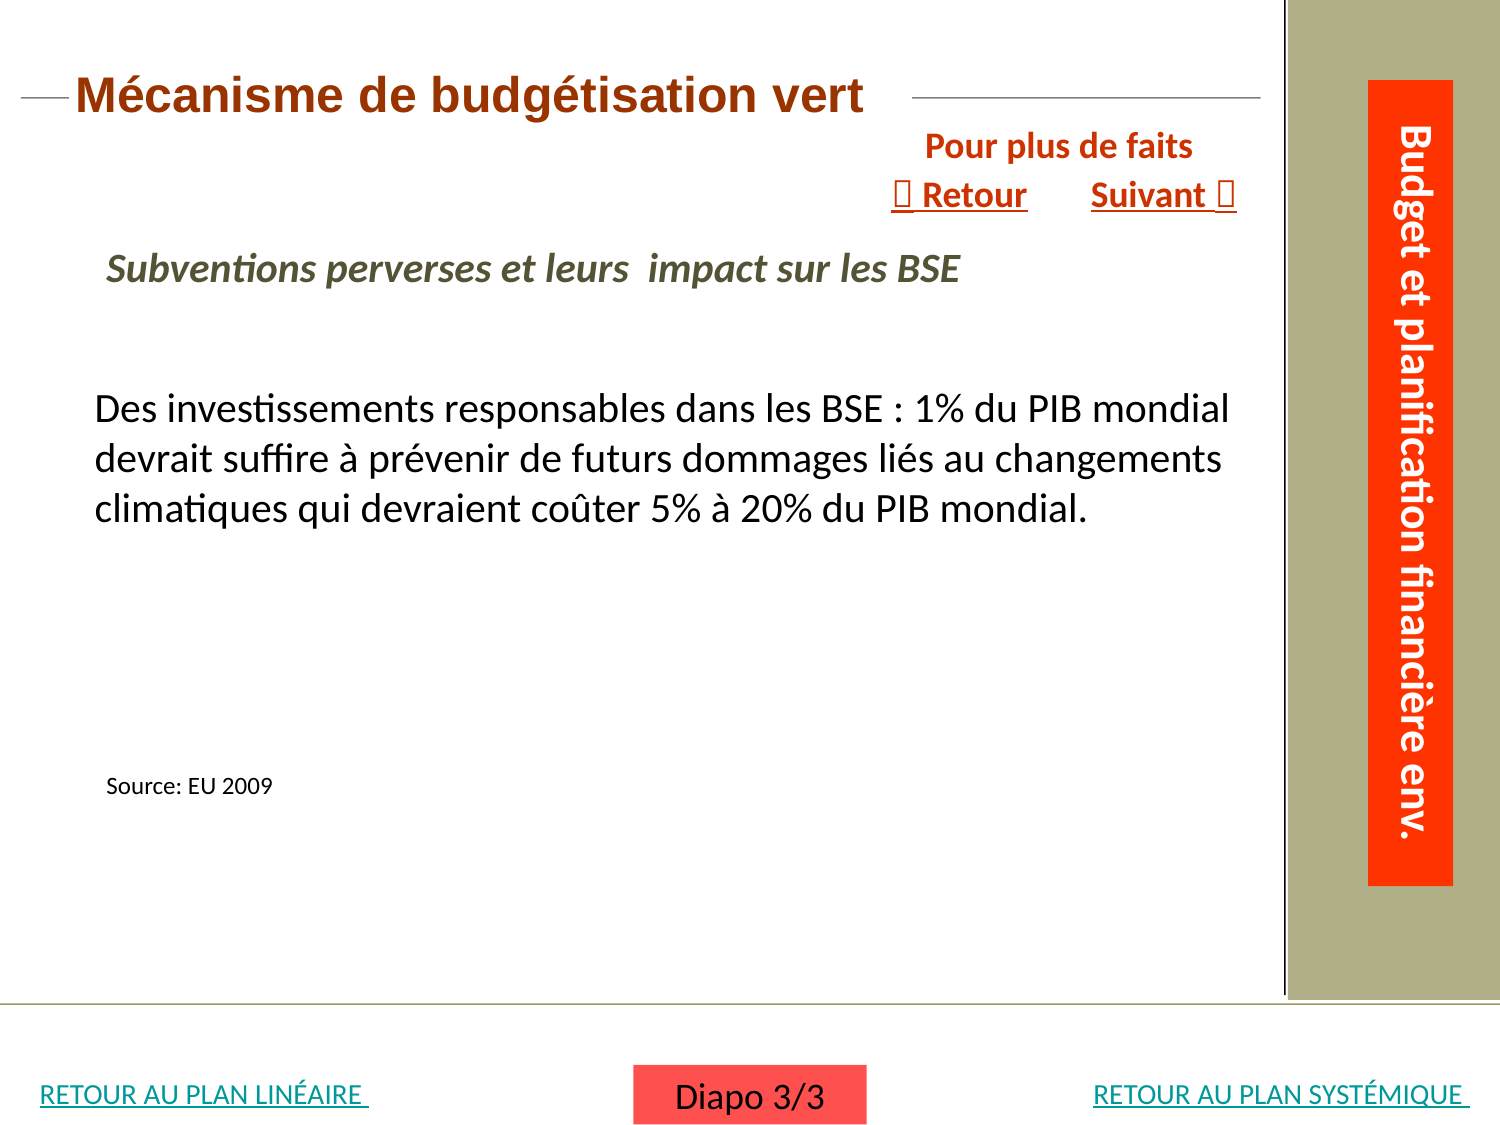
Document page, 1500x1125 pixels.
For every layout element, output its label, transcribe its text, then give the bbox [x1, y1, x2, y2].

text_box Suivant  [1090, 162, 1252, 223]
text_box RETOUR AU PLAN SYSTÉMIQUE [819, 1063, 1482, 1122]
text_box Source: EU 2009 [91, 762, 384, 808]
text_box [1287, 0, 1500, 1000]
text_box Des investissements responsables dans les BSE : 1% du PIB mondial devrait suffire à prévenir de futurs dommages liés au changements climatiques qui devraient coûter 5% à 20% du PIB mondial. [79, 328, 1274, 539]
text_box Diapo 3/3 [633, 1064, 867, 1125]
text_box Budget et planification financière env. [1368, 80, 1454, 887]
text_box Mécanisme de budgétisation vert [69, 56, 912, 147]
text_box  Retour [876, 162, 1090, 223]
text_box RETOUR AU PLAN LINÉAIRE [27, 1063, 623, 1122]
text_box Subventions perverses et leurs impact sur ​​les BSE [91, 233, 1273, 299]
text_box Pour plus de faits [843, 113, 1276, 174]
